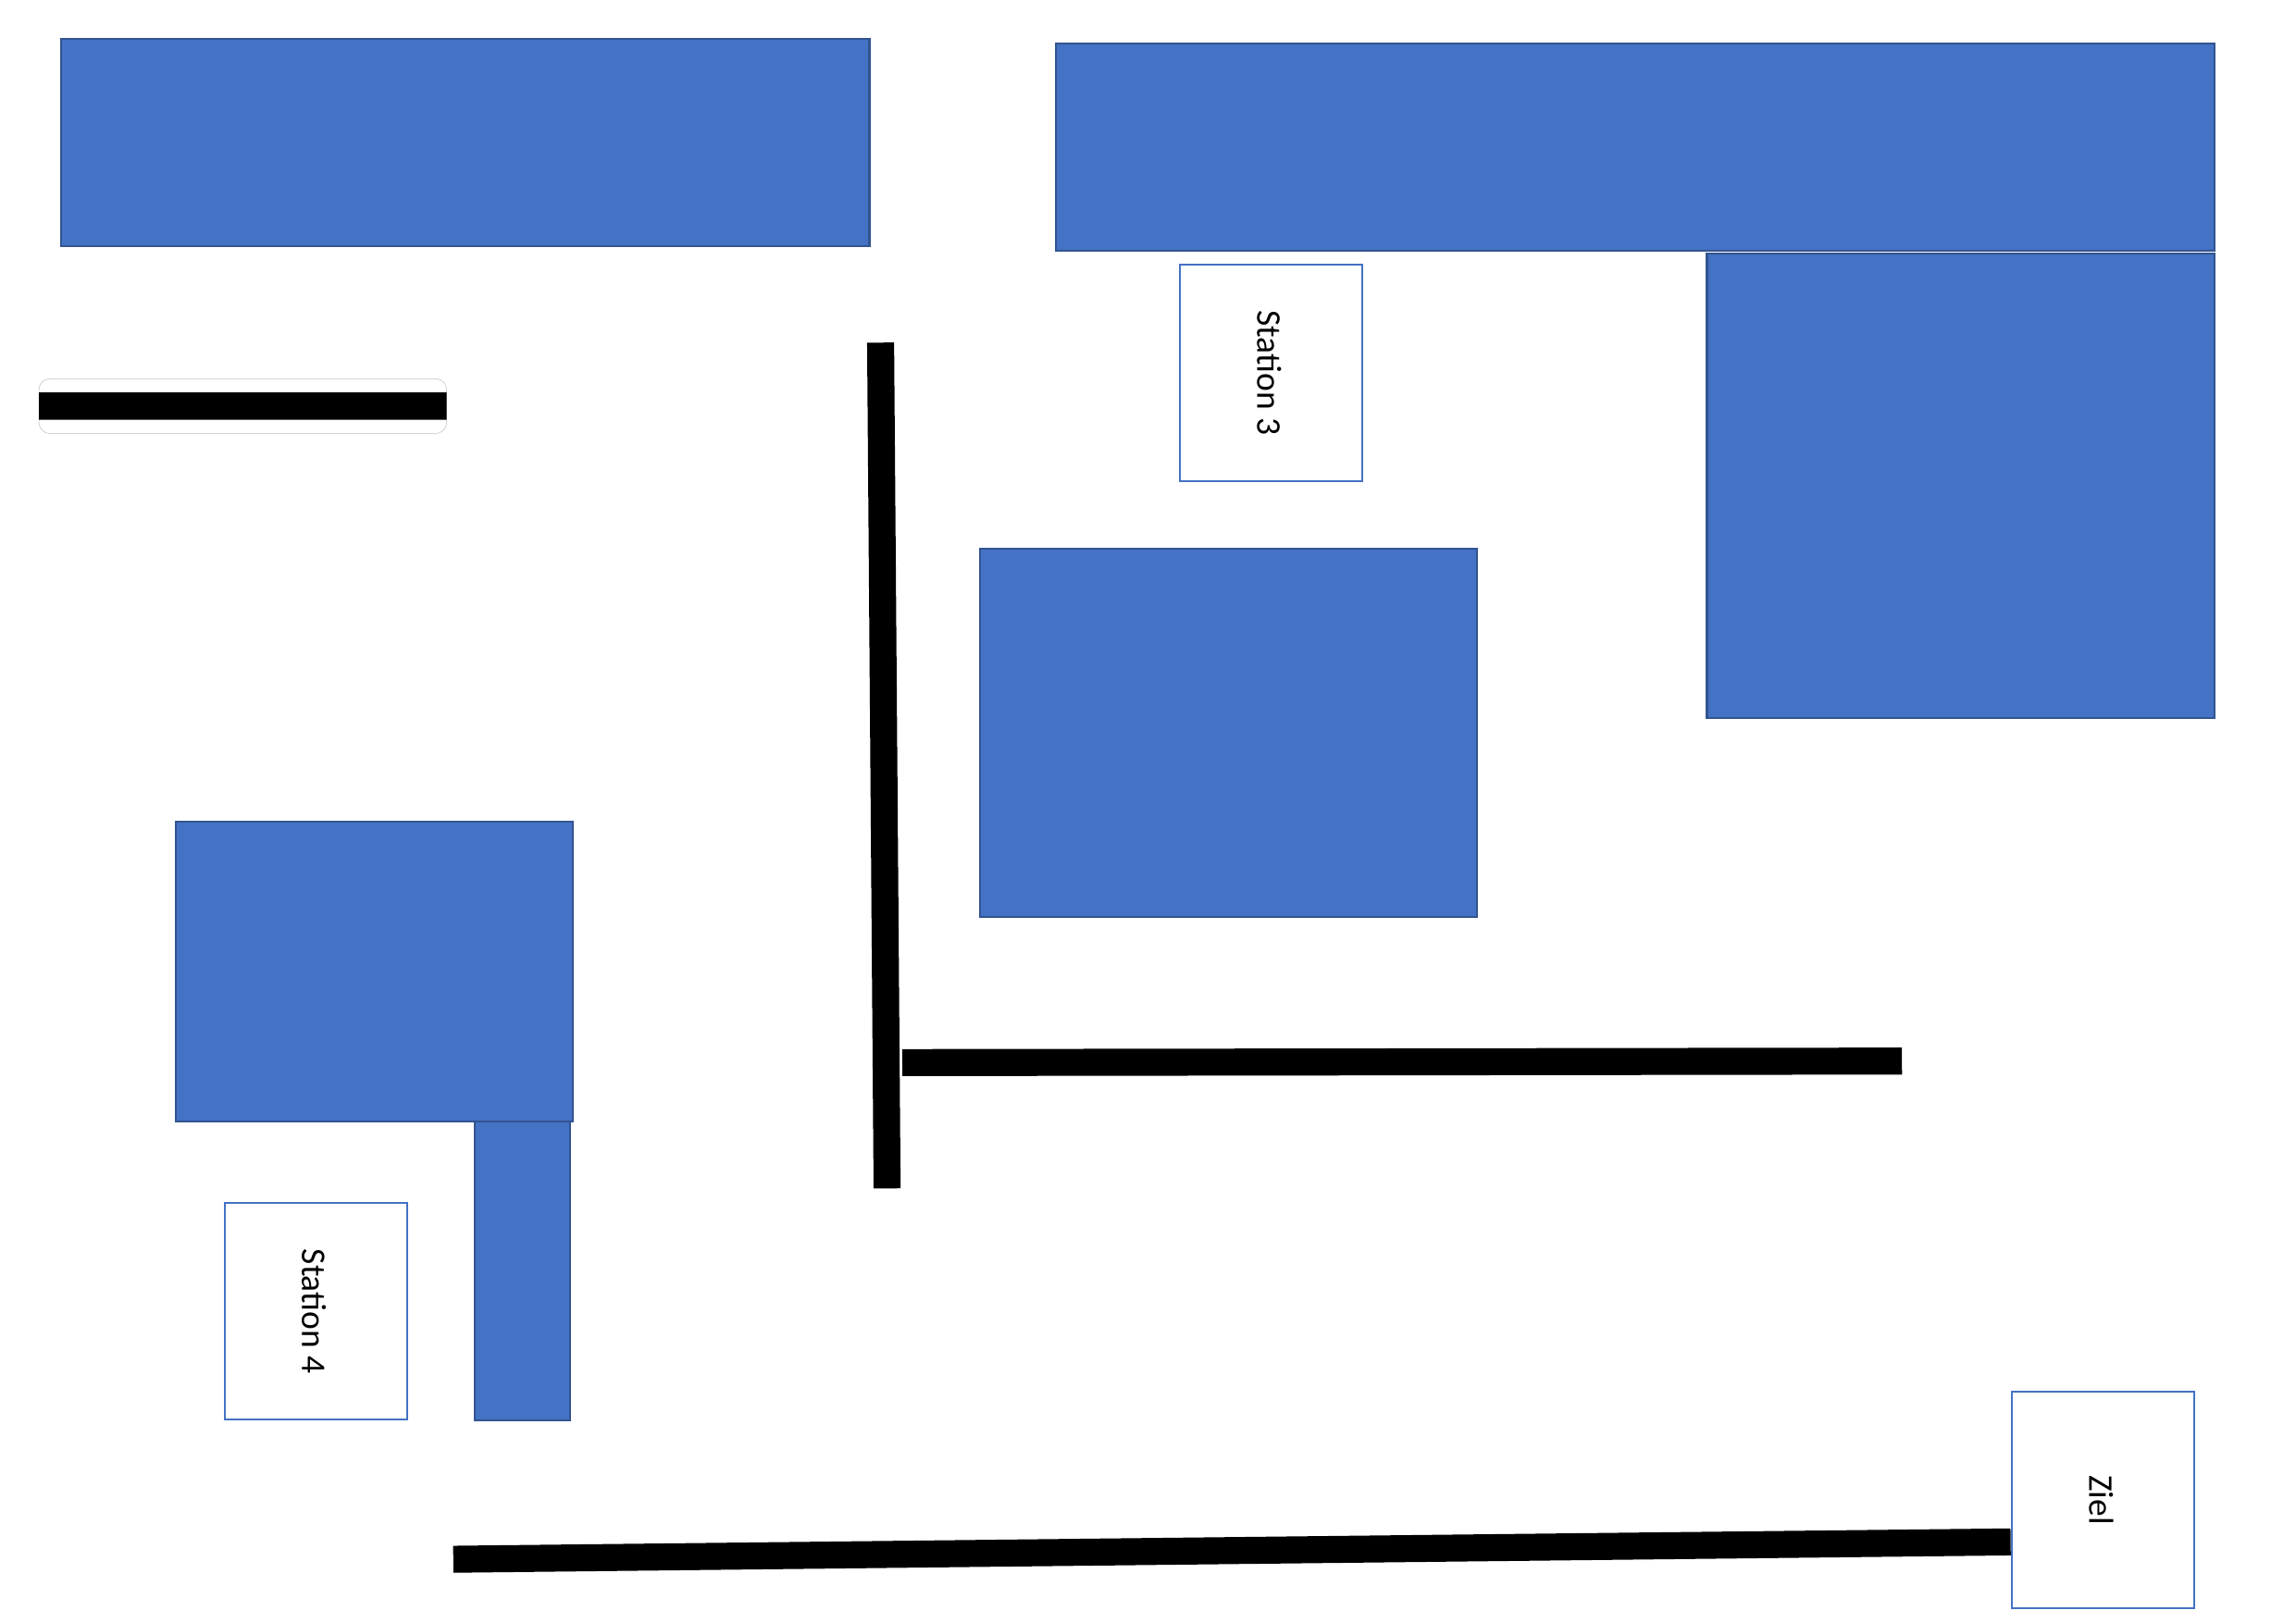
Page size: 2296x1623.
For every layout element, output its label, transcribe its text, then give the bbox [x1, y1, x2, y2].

text_box [175, 821, 574, 1122]
text_box Station 3 [1179, 264, 1363, 482]
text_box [39, 378, 447, 434]
text_box Ziel [2011, 1391, 2195, 1609]
text_box [1706, 253, 2215, 719]
text_box [474, 1121, 571, 1421]
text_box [880, 342, 887, 1189]
text_box [60, 38, 871, 247]
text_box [453, 1542, 2011, 1560]
text_box [1055, 43, 2215, 252]
text_box Station 4 [224, 1202, 408, 1420]
text_box [979, 548, 1478, 918]
